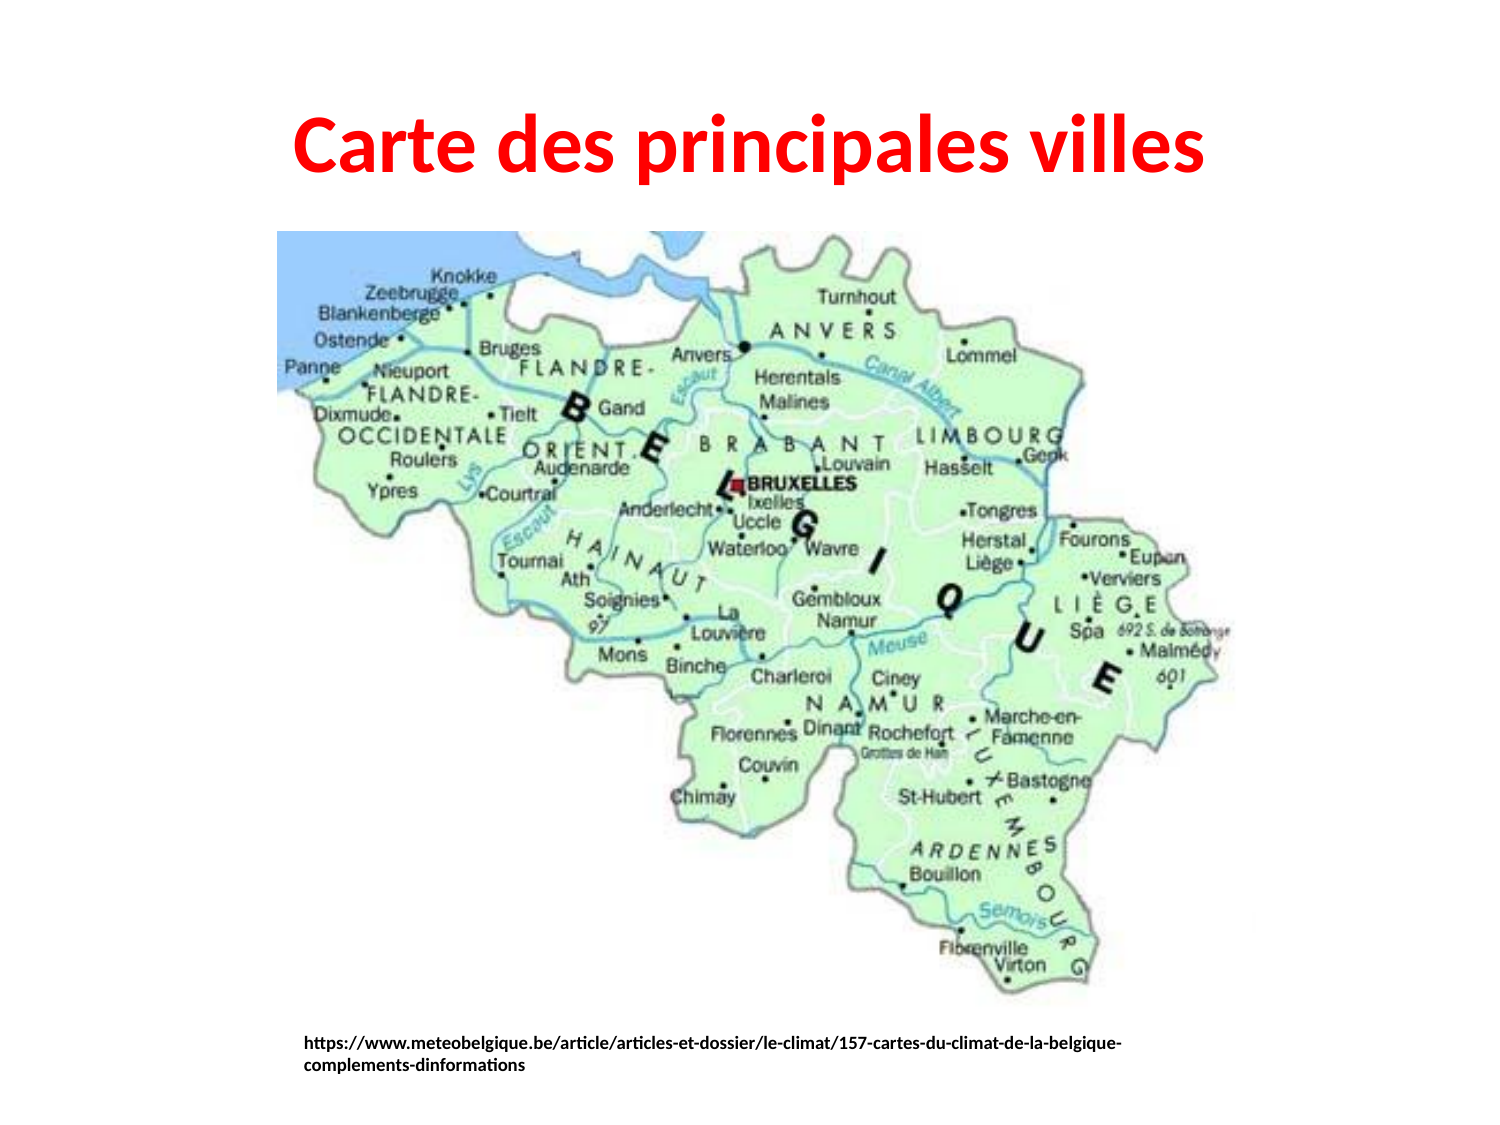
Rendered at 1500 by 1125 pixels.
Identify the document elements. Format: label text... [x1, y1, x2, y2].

title Carte des principales villes [75, 45, 1425, 233]
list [277, 231, 1257, 1013]
text_box https://www.meteobelgique.be/article/articles-et-dossier/le-climat/157-cartes-du-climat-de-la-belgique-complements-dinformations [289, 1023, 1152, 1083]
